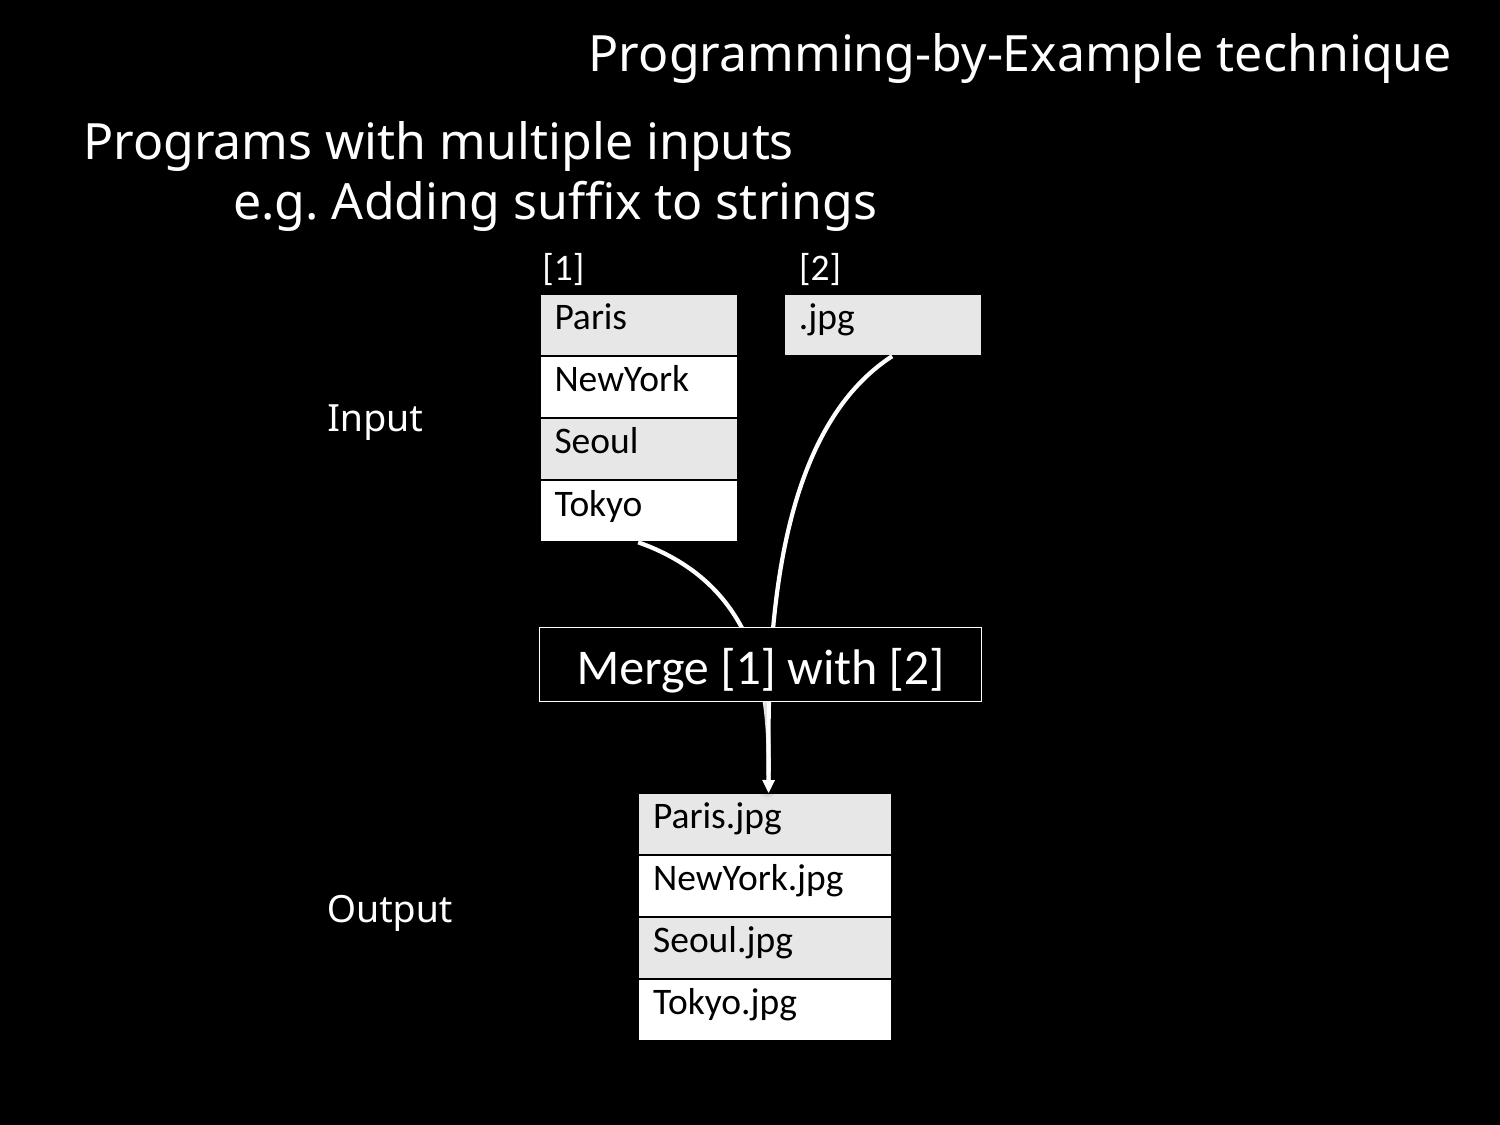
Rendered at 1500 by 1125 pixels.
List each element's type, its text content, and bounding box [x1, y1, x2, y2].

text_box Output [312, 877, 468, 937]
table_header .jpg [785, 295, 981, 354]
table_cell Tokyo.jpg [639, 980, 891, 1040]
text_box Programs with multiple inputs e.g. Adding suffix to strings [68, 102, 1425, 237]
text_box Input [312, 386, 438, 447]
text_box Programming-by-Example technique [122, 14, 1467, 89]
text_box [2] [784, 237, 857, 296]
table_cell Seoul.jpg [639, 918, 891, 978]
table_header Paris [541, 295, 737, 354]
table_cell NewYork.jpg [639, 856, 891, 916]
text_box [539, 355, 982, 793]
table_header Paris.jpg [639, 802, 891, 854]
text_box [1] [527, 237, 600, 296]
